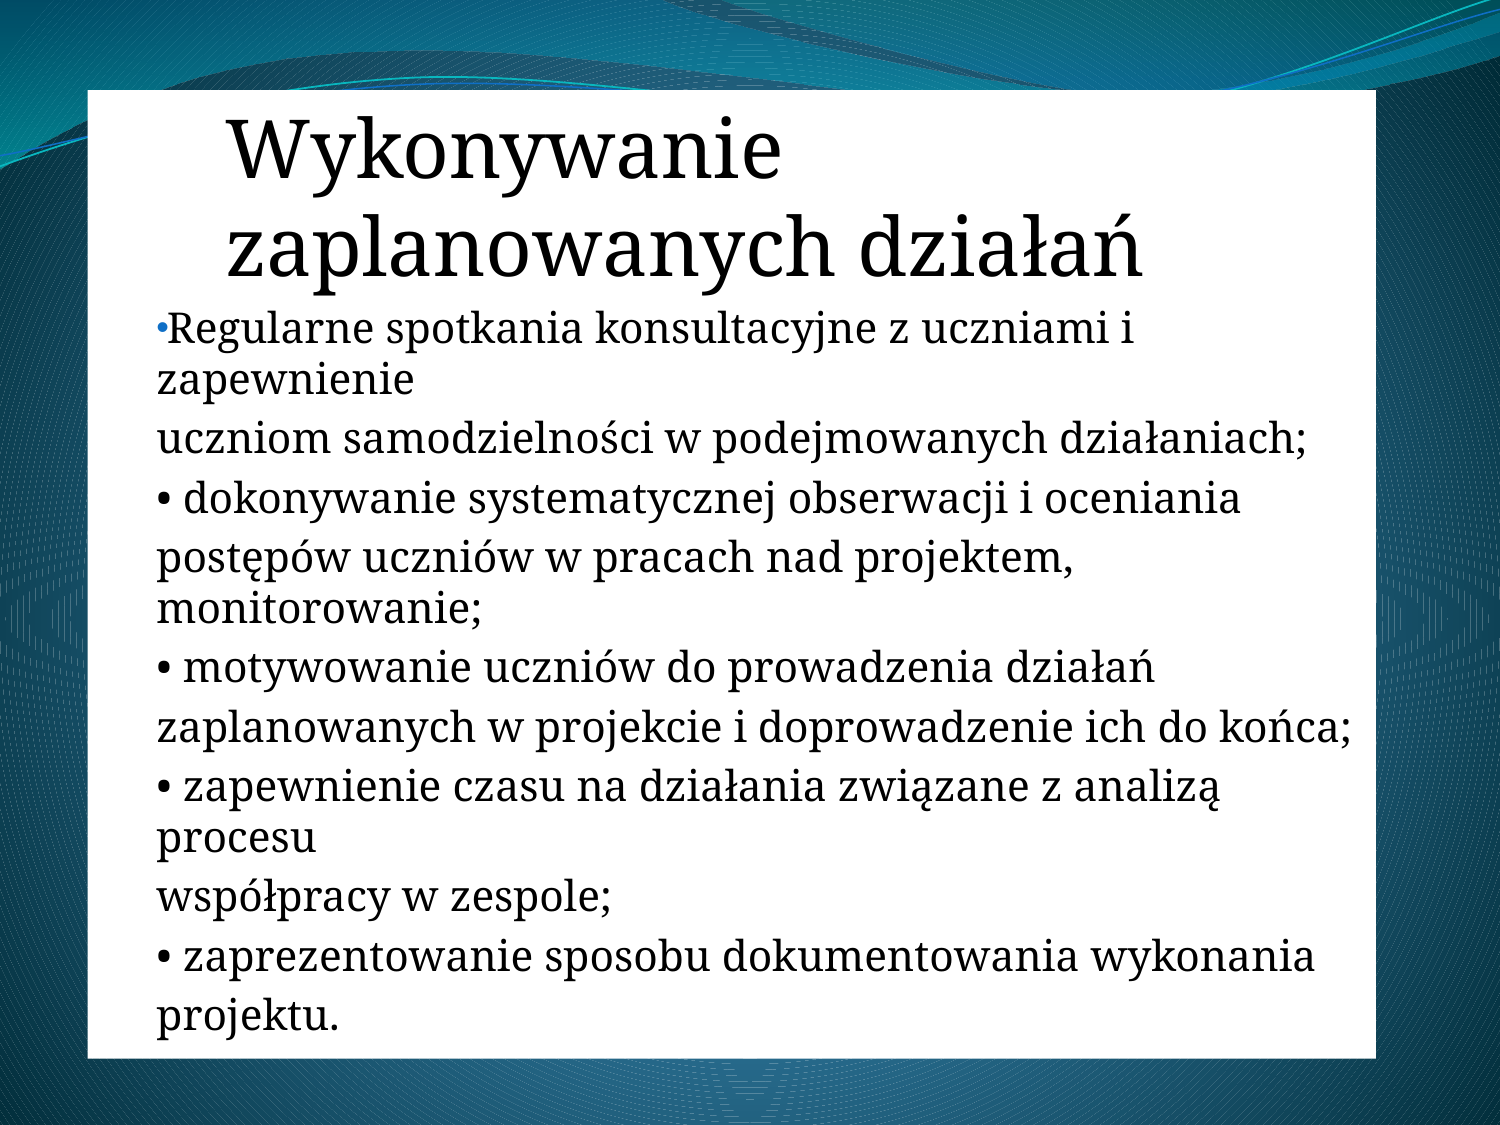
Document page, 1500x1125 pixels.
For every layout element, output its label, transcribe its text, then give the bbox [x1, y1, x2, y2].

subtitle Wykonywanie zaplanowanych działań Regularne spotkania konsultacyjne z uczniami i zapewnienie uczniom samodzielności w podejmowanych działaniach; • dokonywanie systematycznej obserwacji i oceniania postępów uczniów w pracach nad projektem, monitorowanie; • motywowanie uczniów do prowadzenia działań zaplanowanych w projekcie i doprowadzenie ich do końca; • zapewnienie czasu na działania związane z analizą procesu współpracy w zespole; • zaprezentowanie sposobu dokumentowania wykonania projektu. [87, 89, 1377, 1059]
